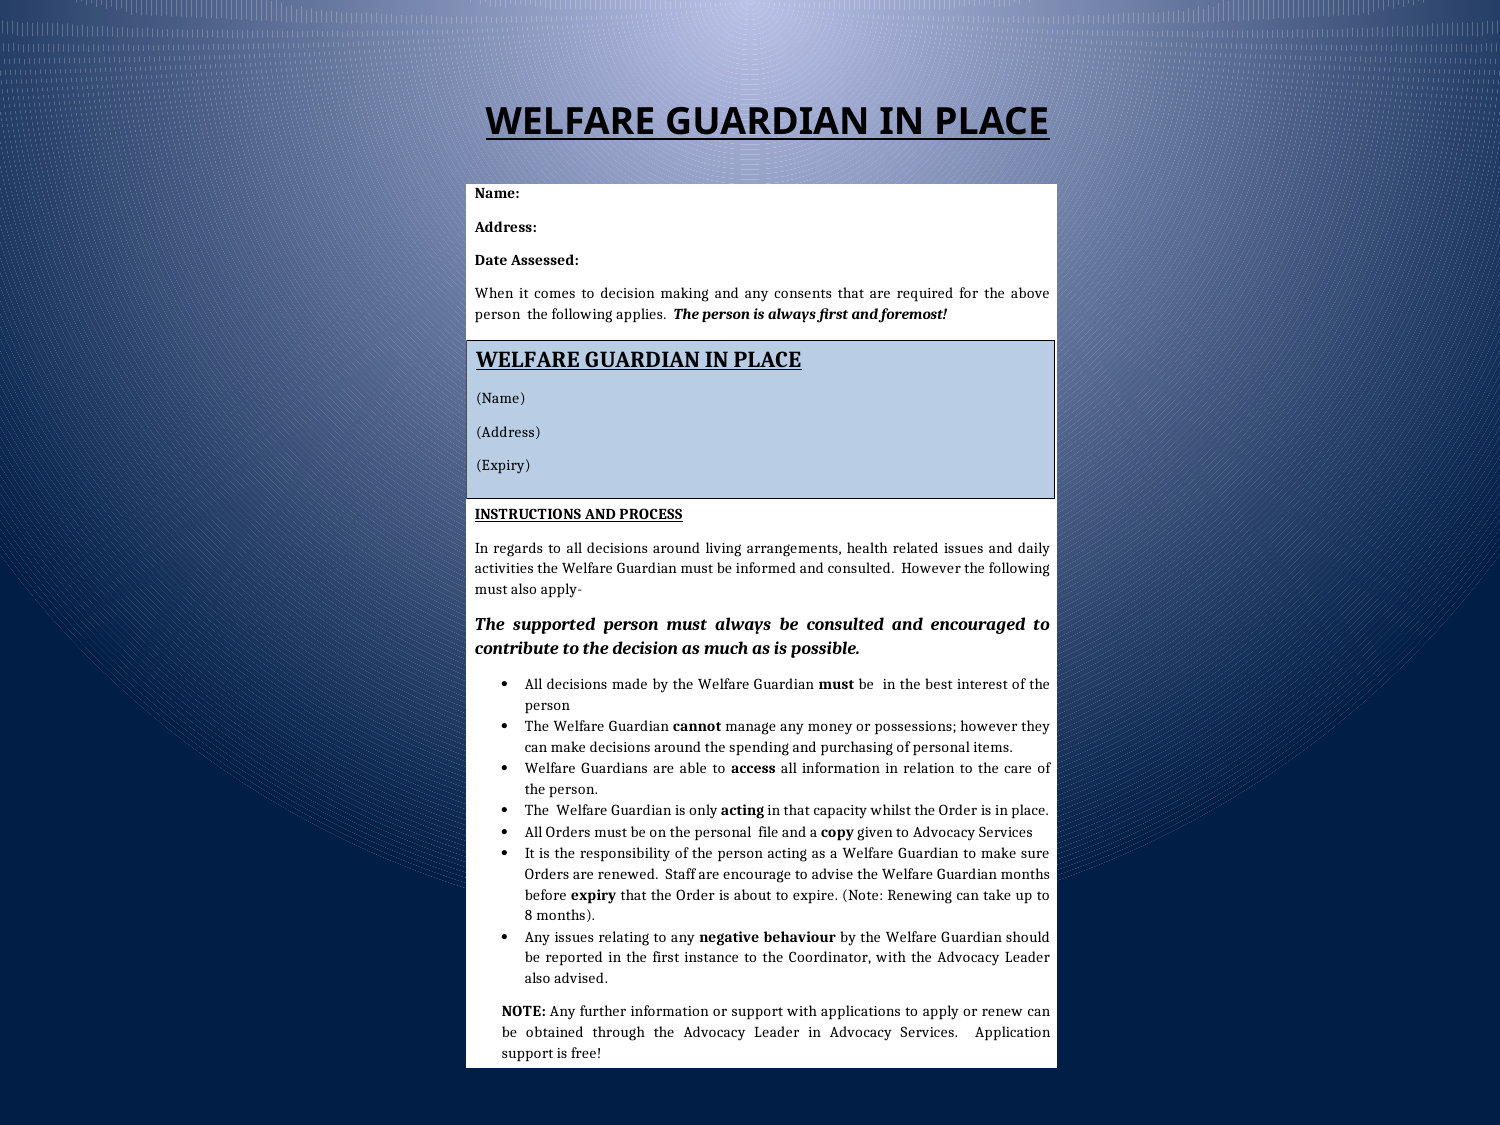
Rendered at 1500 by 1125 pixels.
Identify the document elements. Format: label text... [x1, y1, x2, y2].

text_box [466, 184, 1058, 1068]
text_box WELFARE GUARDIAN IN PLACE [312, 89, 1223, 150]
